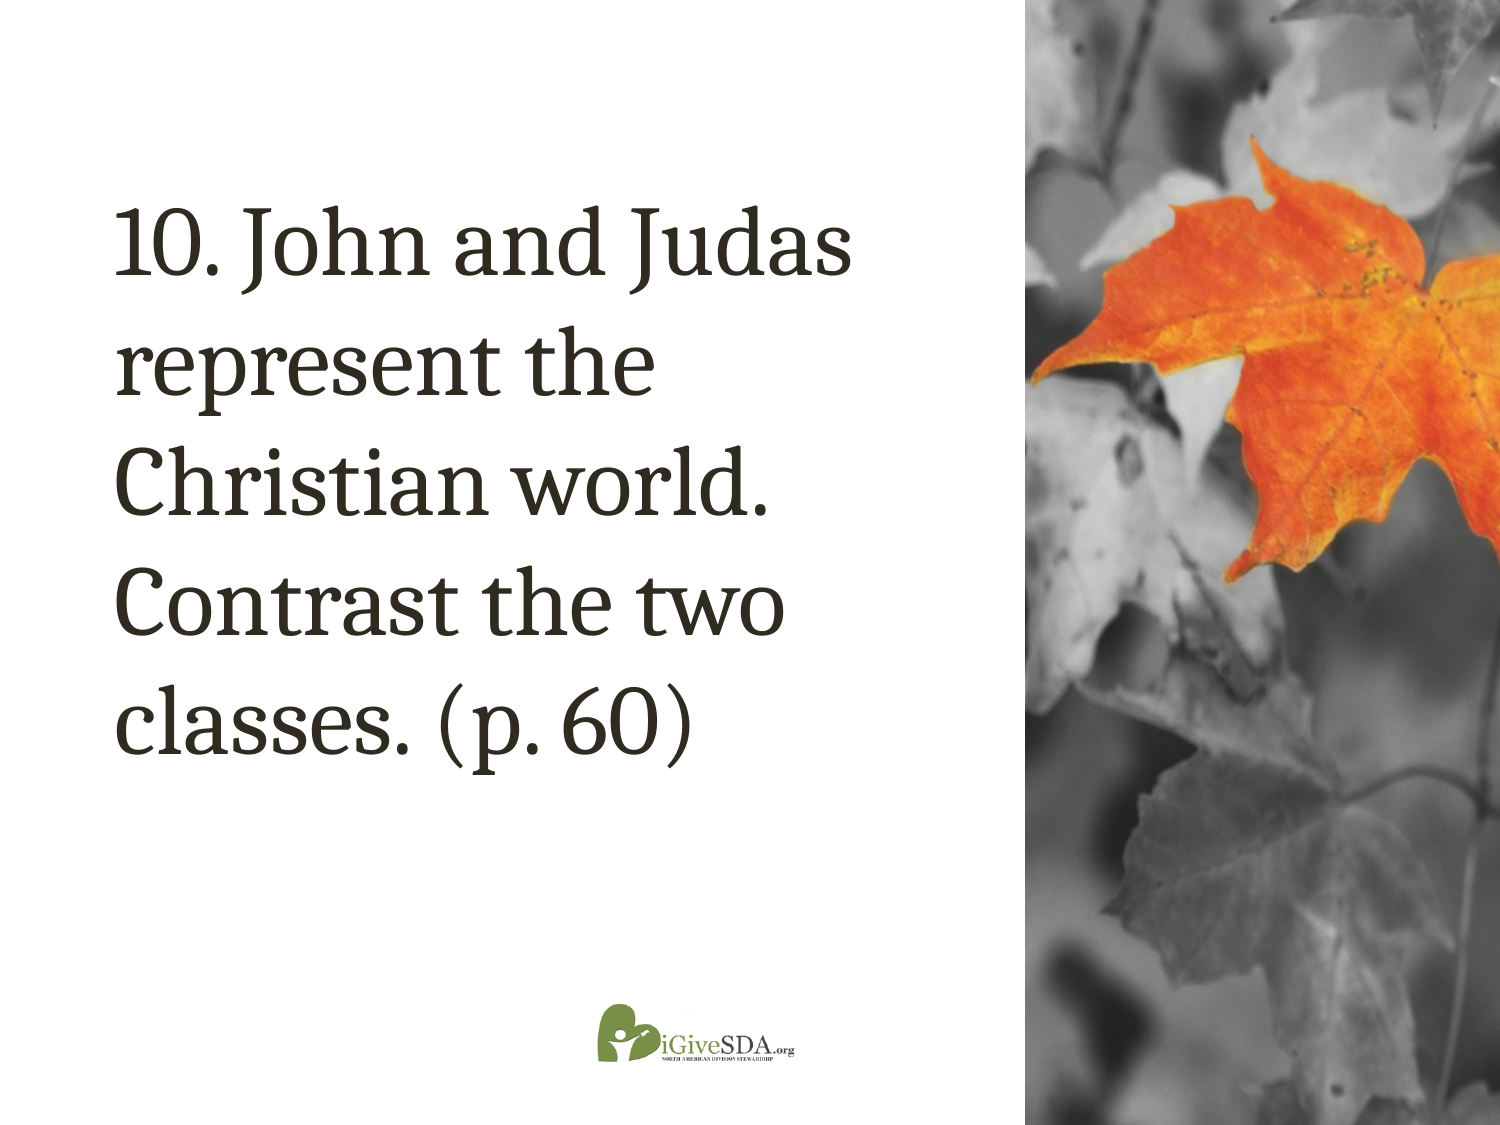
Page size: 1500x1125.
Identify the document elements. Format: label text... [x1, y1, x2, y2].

title 10. John and Judas represent the Christian world. Contrast the two classes. (p. 60) [99, 137, 975, 813]
picture [580, 989, 804, 1077]
picture [1024, 0, 1500, 1125]
